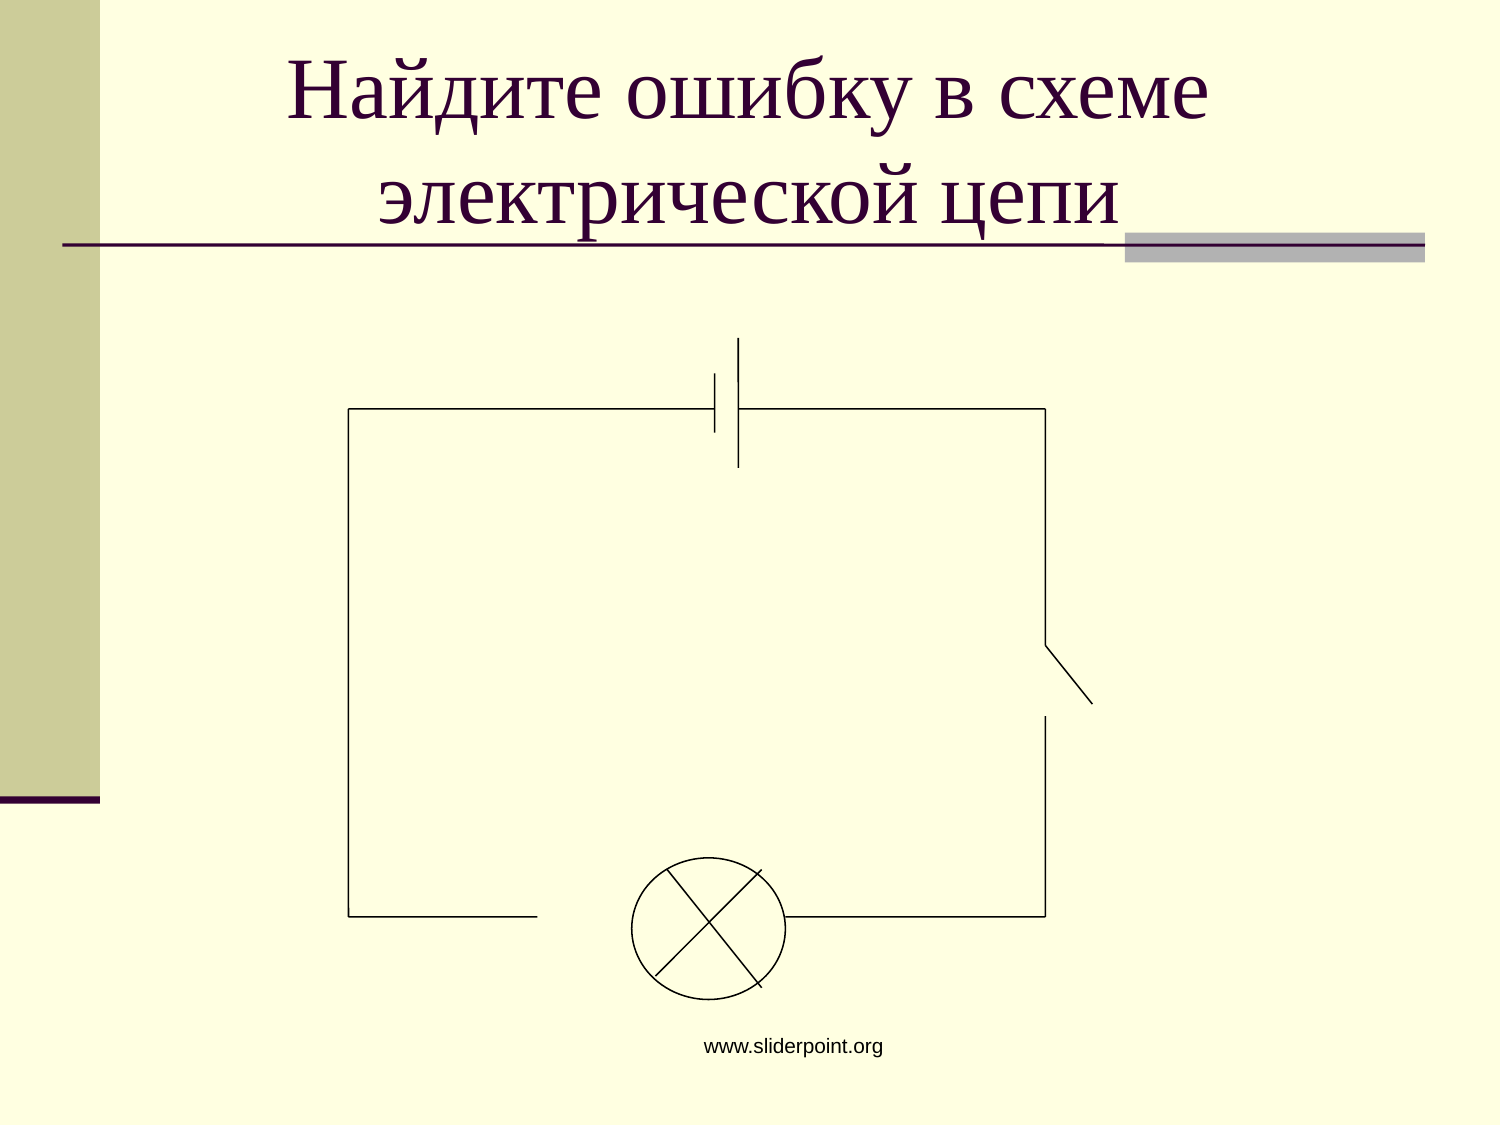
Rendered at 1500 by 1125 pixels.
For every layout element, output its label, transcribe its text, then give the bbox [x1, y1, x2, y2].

footer www.sliderpoint.org [549, 1024, 1038, 1101]
text_box [631, 857, 786, 1000]
title Найдите ошибку в схеме электрической цепи [72, 16, 1426, 256]
